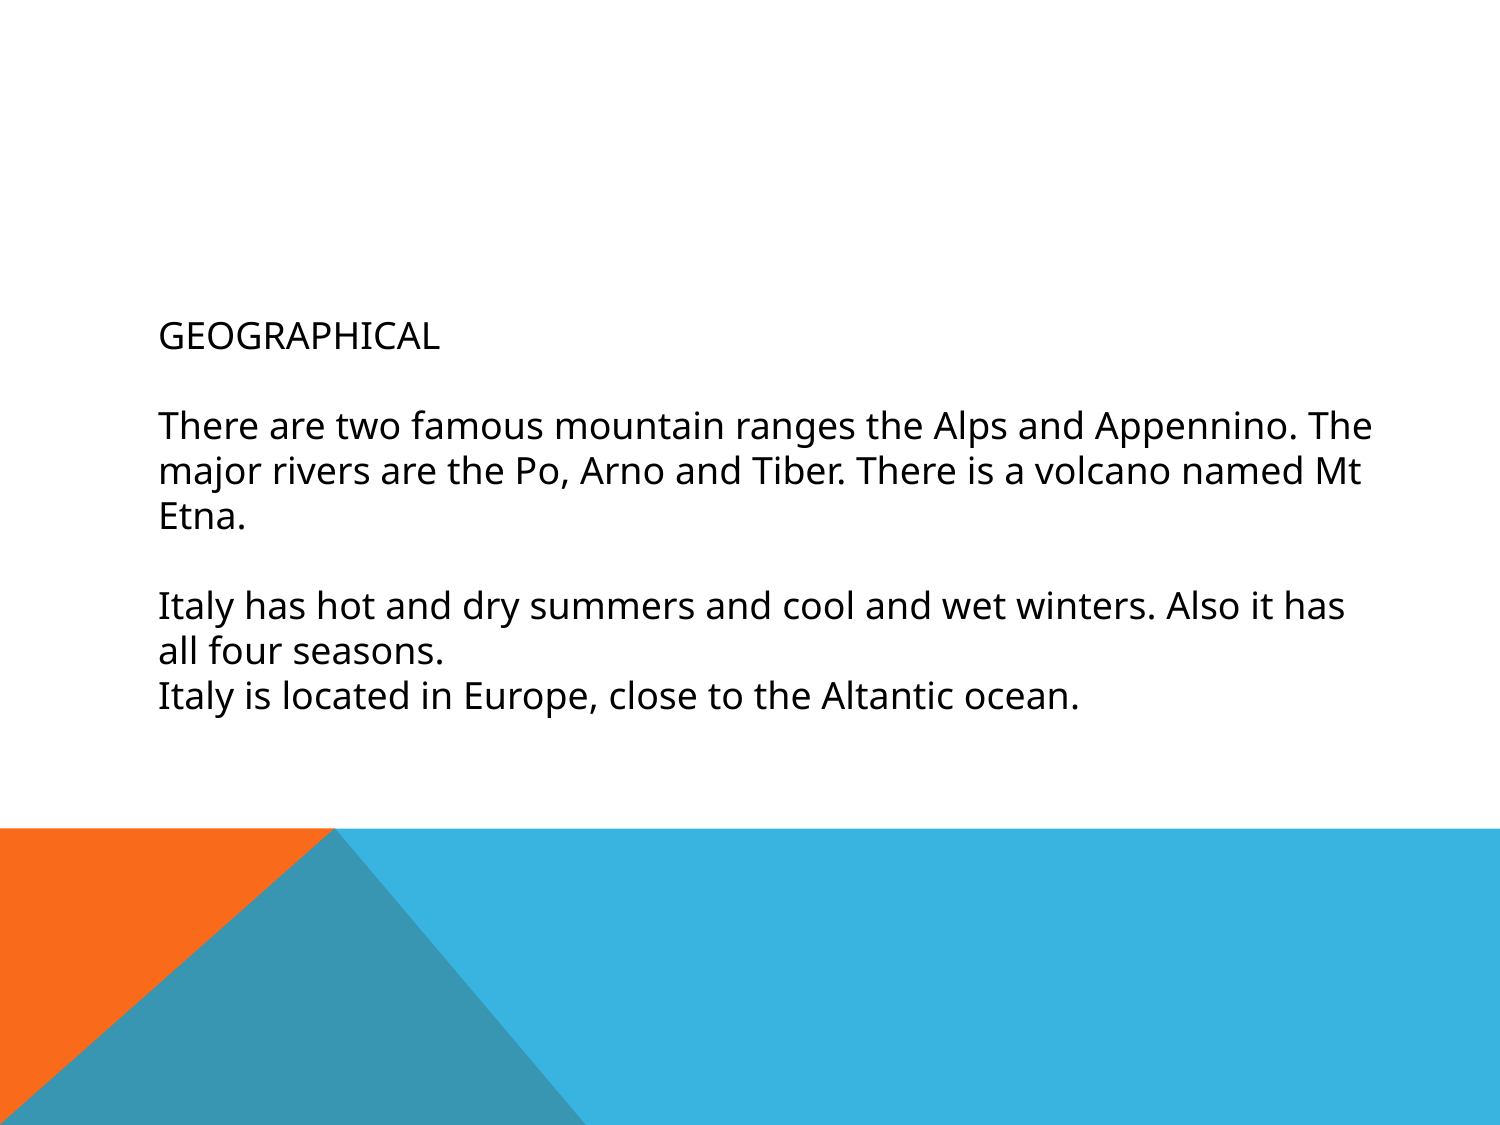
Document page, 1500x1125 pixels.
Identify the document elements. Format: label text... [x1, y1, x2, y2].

text_box GEOGRAPHICAL There are two famous mountain ranges the Alps and Appennino. The major rivers are the Po, Arno and Tiber. There is a volcano named Mt Etna. Italy has hot and dry summers and cool and wet winters. Also it has all four seasons. Italy is located in Europe, close to the Altantic ocean. [143, 304, 1402, 725]
